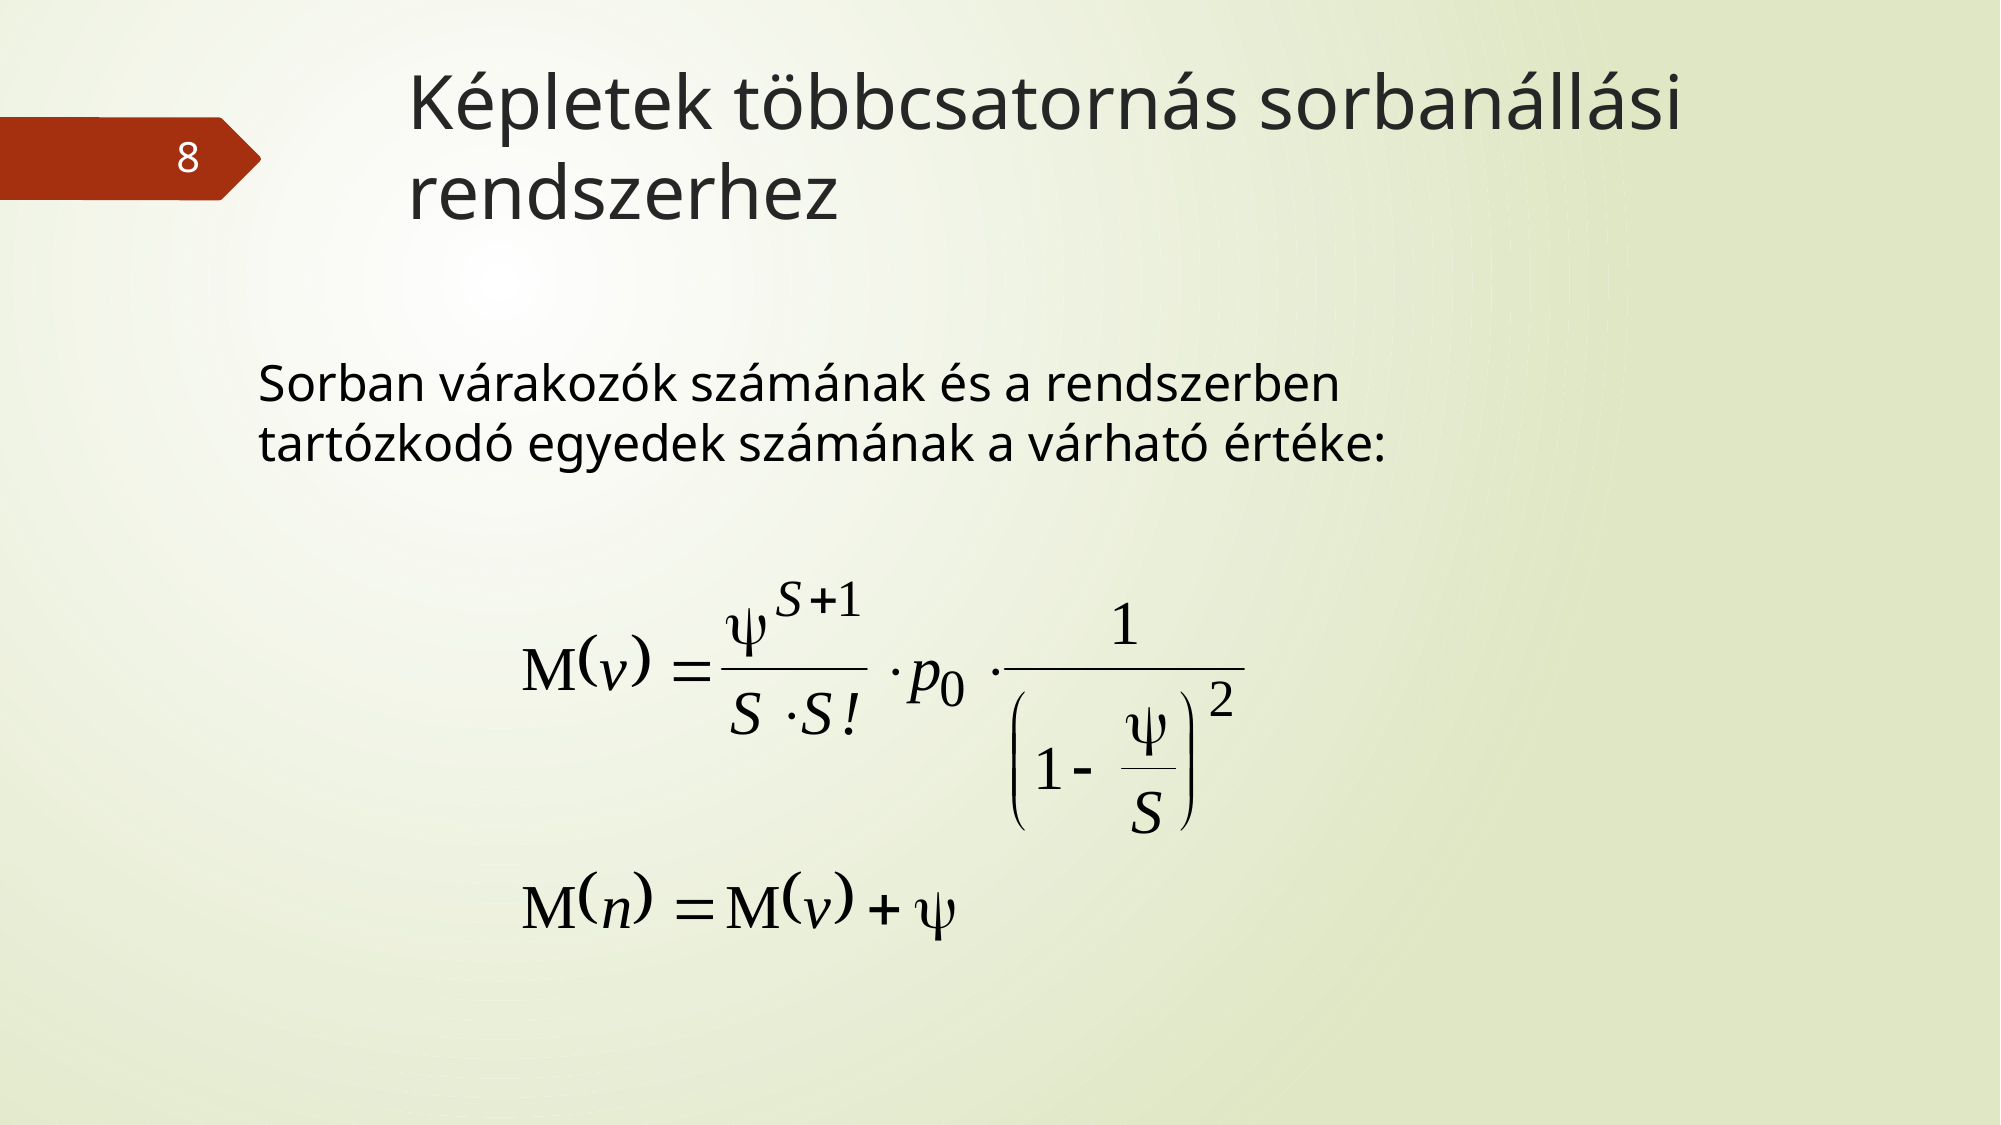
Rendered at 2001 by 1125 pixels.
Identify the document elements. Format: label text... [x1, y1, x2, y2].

slide_number 8 [87, 129, 216, 190]
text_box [510, 562, 1259, 954]
text_box Sorban várakozók számának és a rendszerben tartózkodó egyedek számának a várható értéke: [243, 343, 1525, 479]
title Képletek többcsatornás sorbanállási rendszerhez [392, 47, 1732, 313]
